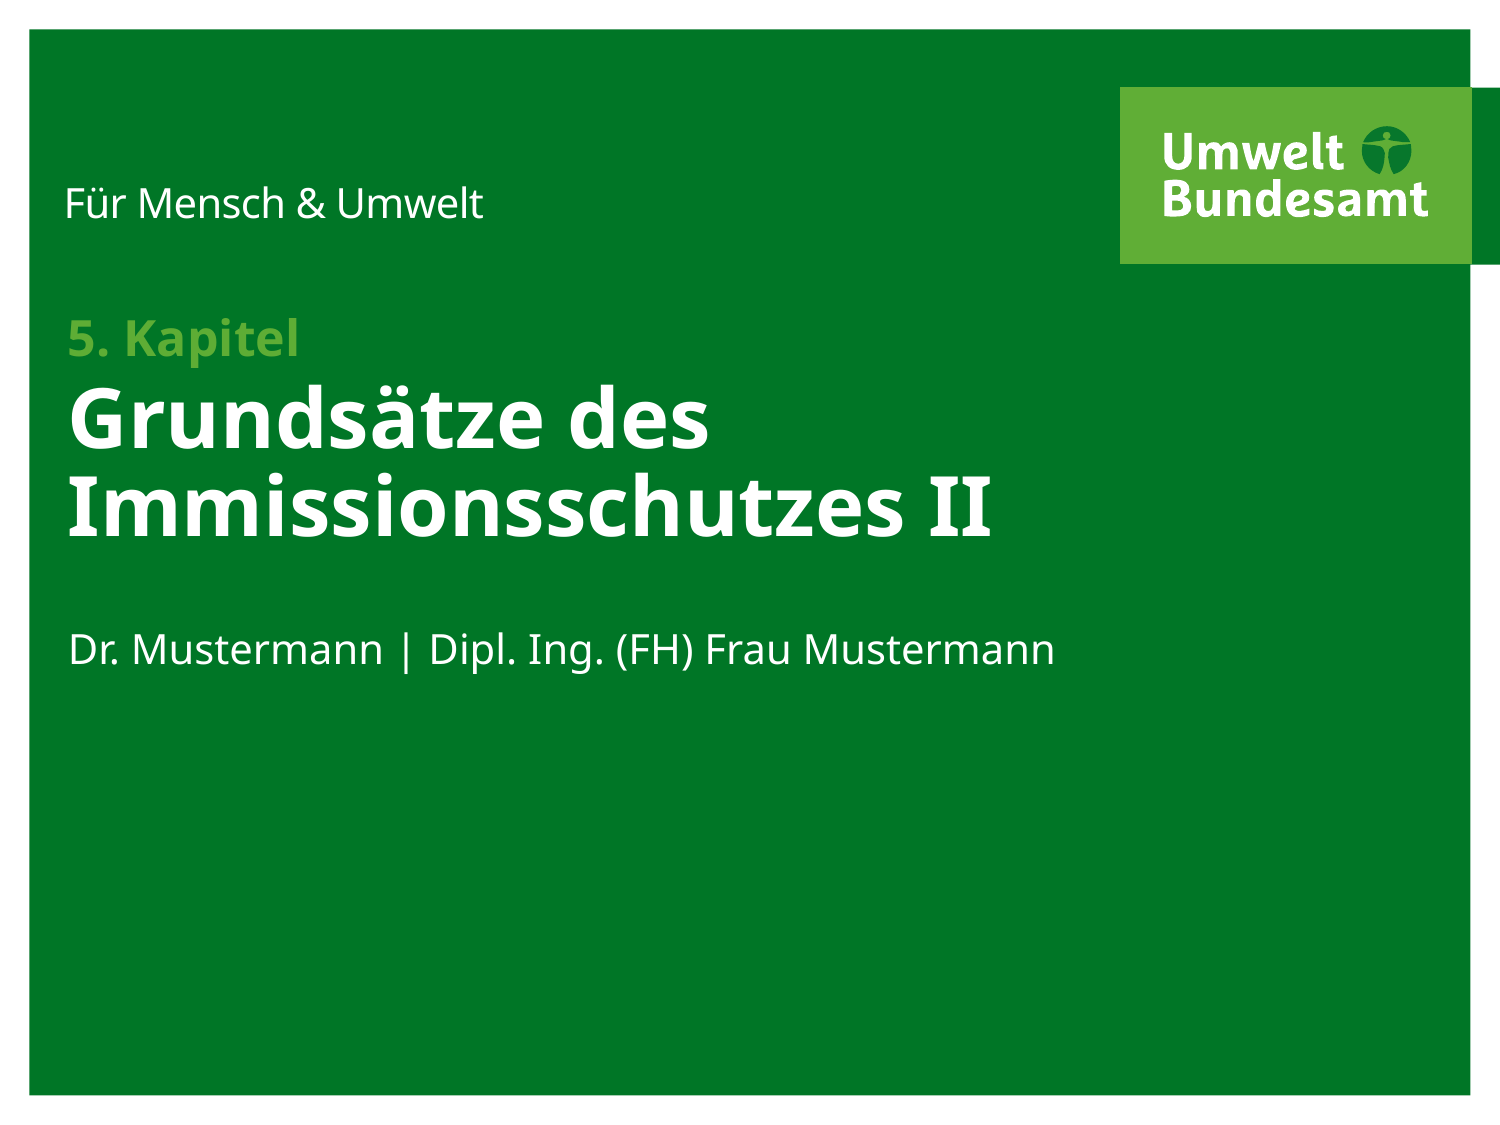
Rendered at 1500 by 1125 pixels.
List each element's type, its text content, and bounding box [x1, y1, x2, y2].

title 5. Kapitel [67, 307, 1427, 367]
subtitle Grundsätze des Immissionsschutzes II [67, 377, 1427, 621]
list Dr. Mustermann | Dipl. Ing. (FH) Frau Mustermann [67, 623, 1427, 1007]
